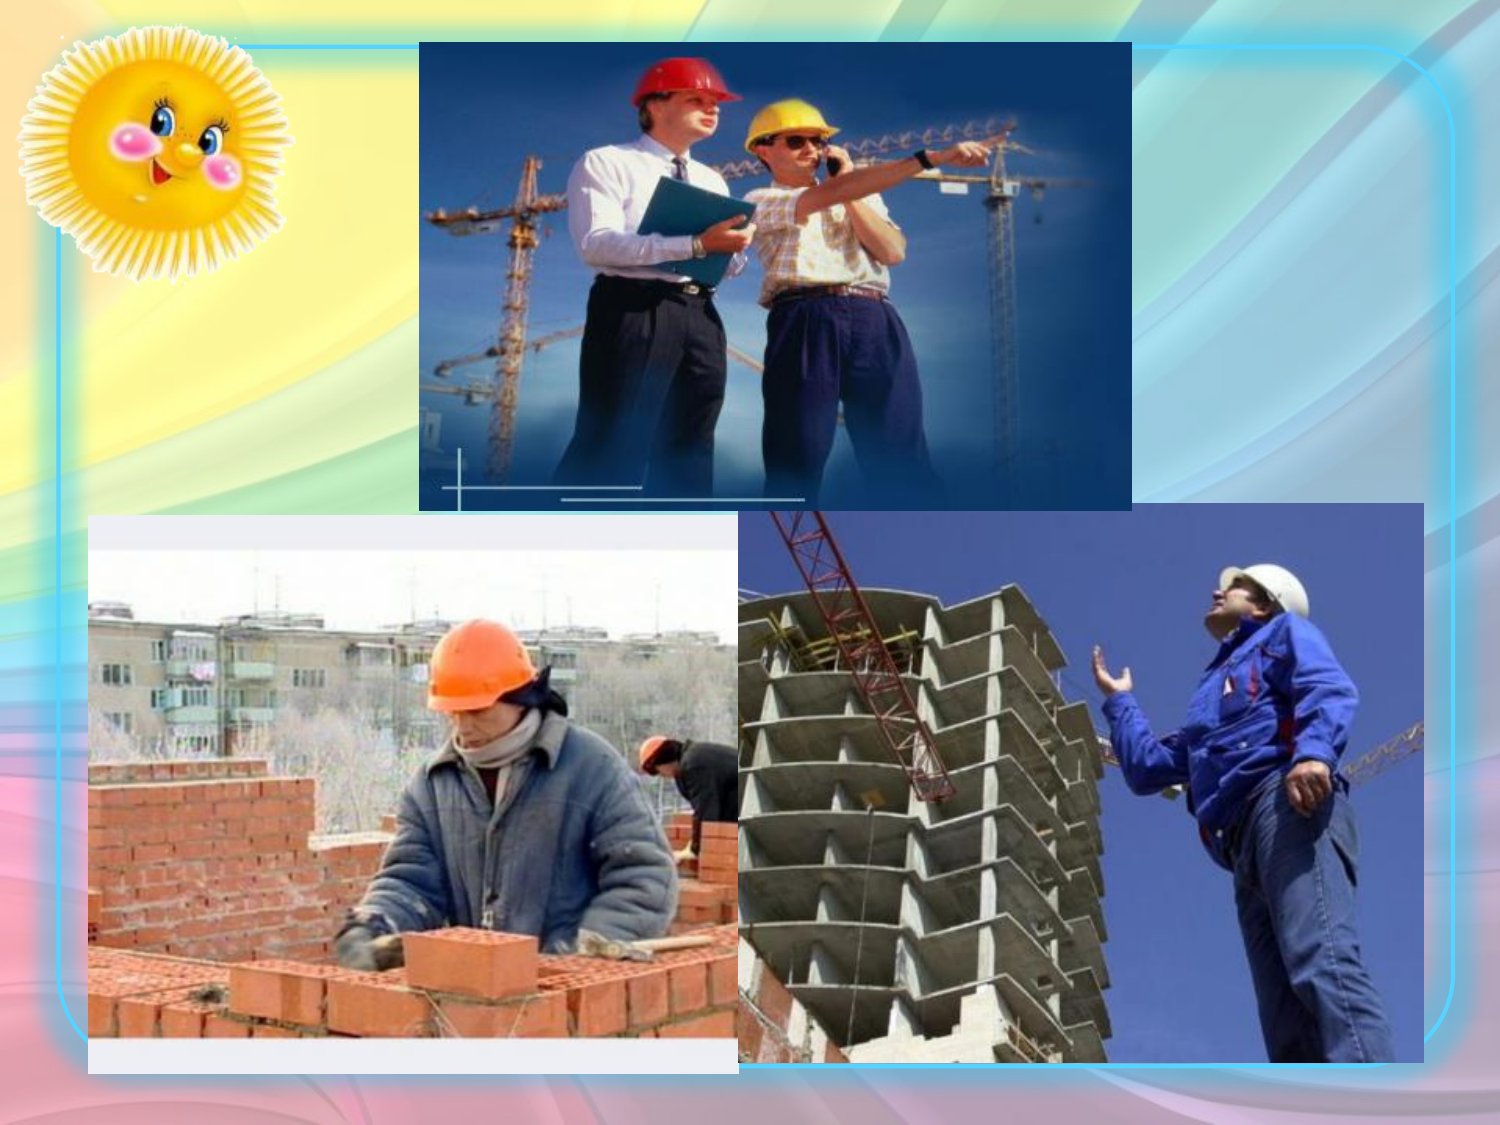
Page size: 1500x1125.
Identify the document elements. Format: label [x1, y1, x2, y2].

picture [88, 42, 1424, 1074]
picture [11, 11, 340, 340]
